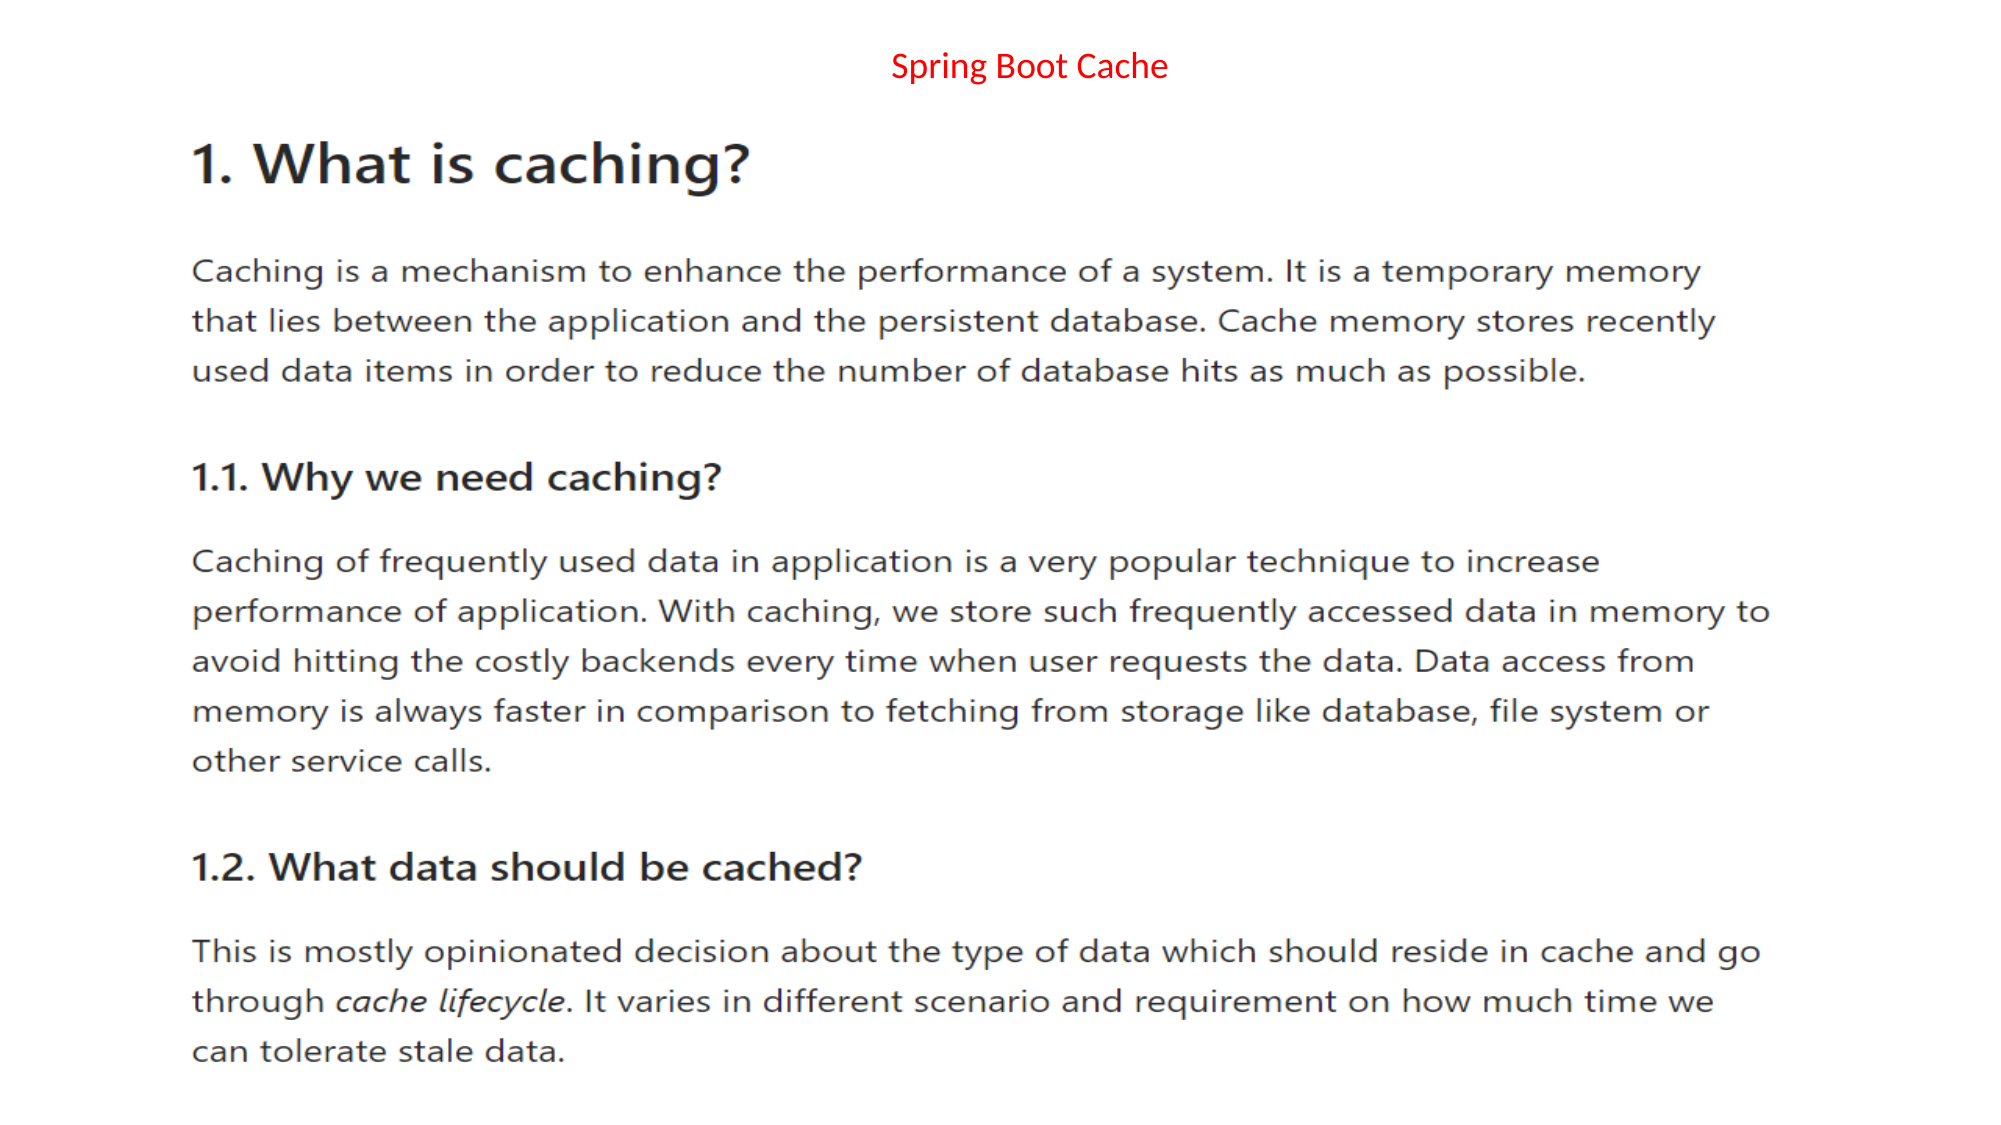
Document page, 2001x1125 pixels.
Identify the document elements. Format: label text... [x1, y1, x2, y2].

picture [168, 102, 1813, 1087]
text_box Spring Boot Cache [508, 0, 1552, 102]
